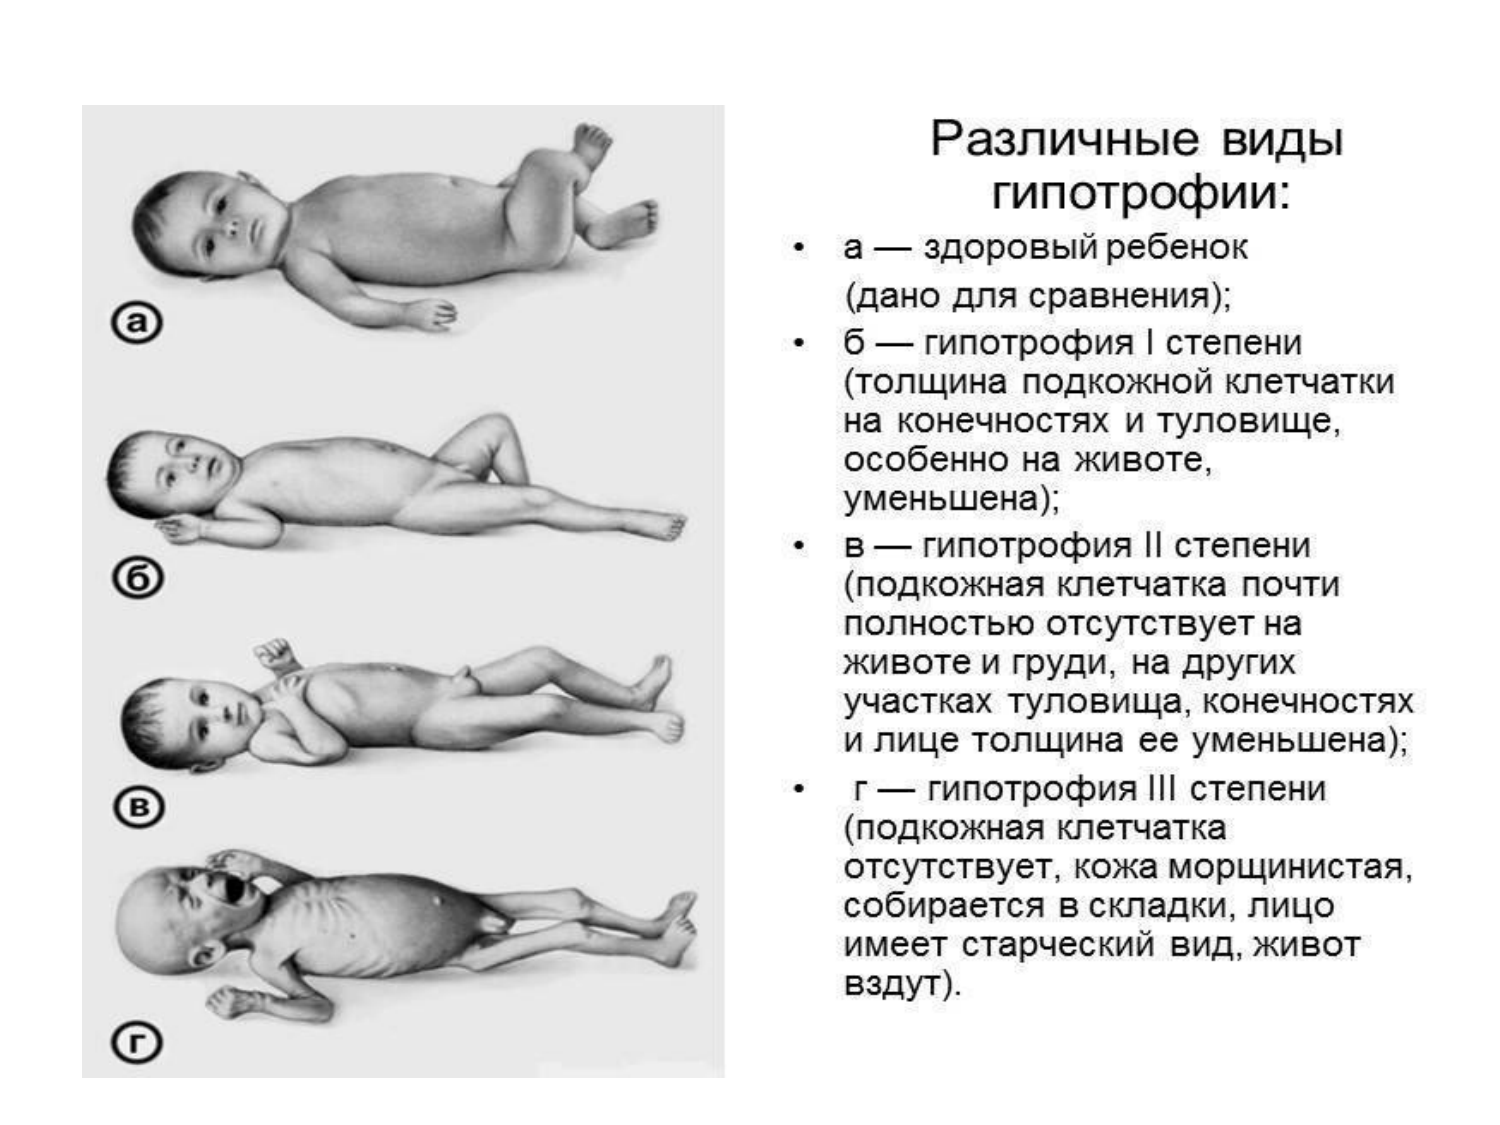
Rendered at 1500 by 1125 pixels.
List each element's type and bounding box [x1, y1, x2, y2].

picture [81, 105, 1454, 1079]
